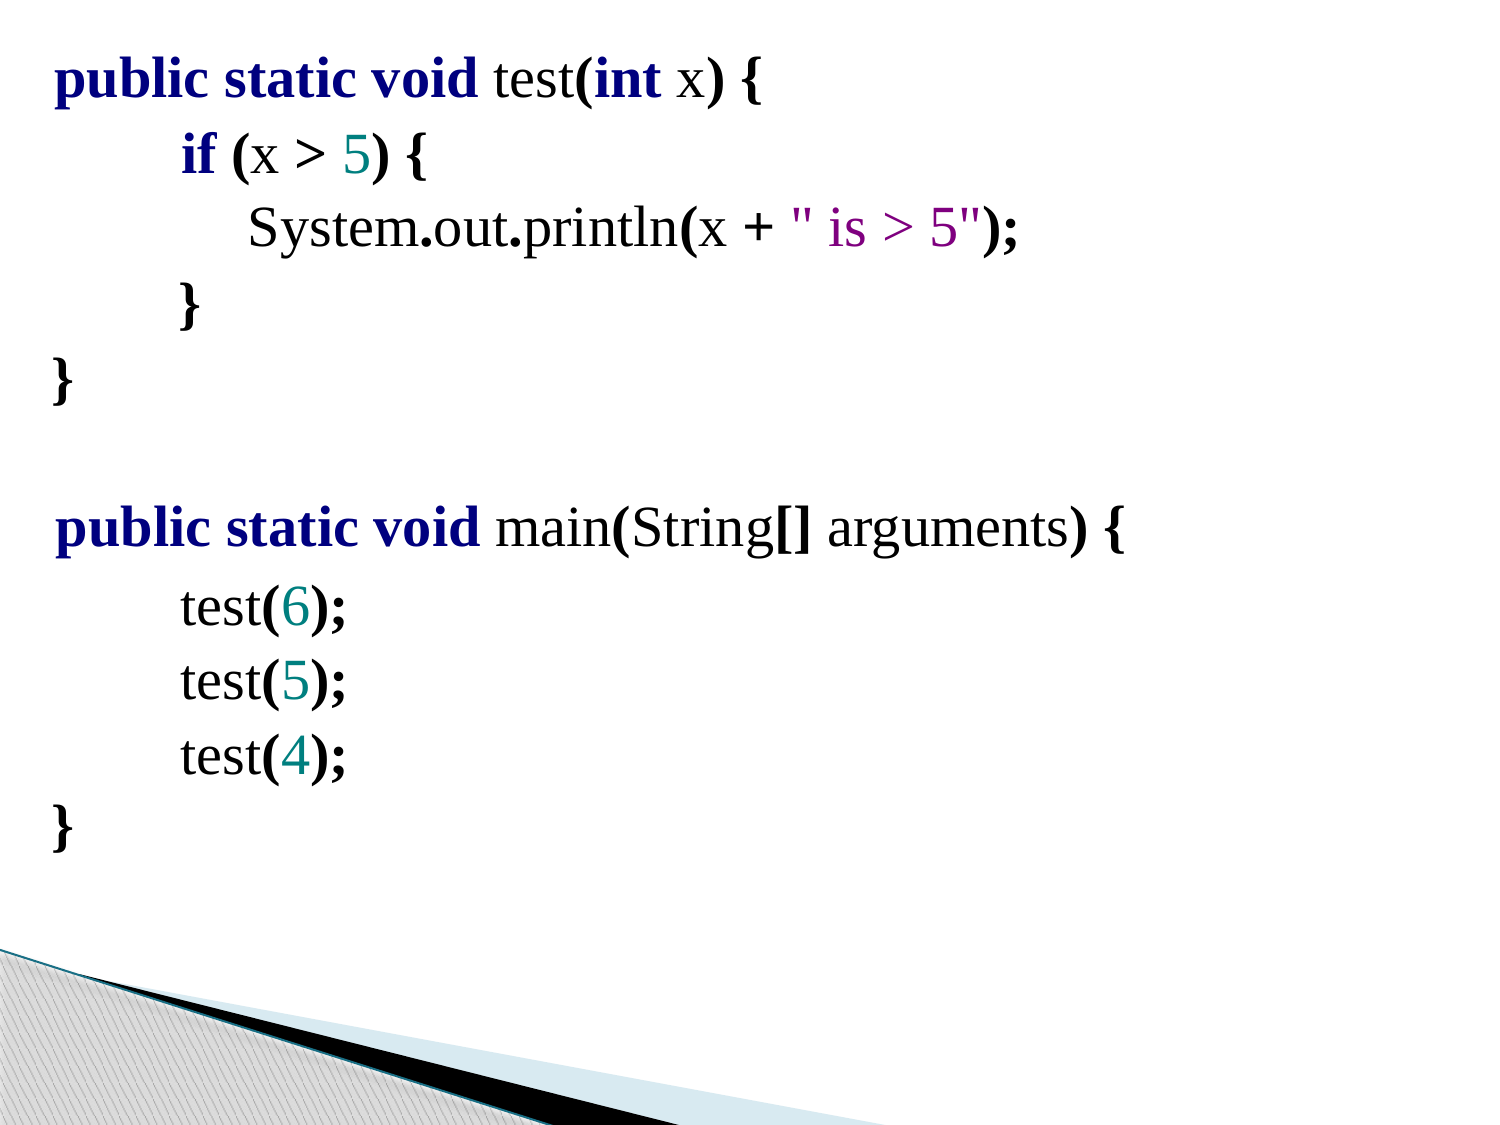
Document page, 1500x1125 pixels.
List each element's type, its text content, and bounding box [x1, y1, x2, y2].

text_box } } [51, 283, 202, 417]
text_box } [51, 805, 75, 865]
text_box System.out.println(x + " is > 5"); [247, 205, 1022, 265]
text_box public static void main(String[] arguments) { [55, 505, 1127, 565]
text_box test(6); test(5); test(4); [180, 584, 350, 794]
text_box if (x > 5) { [180, 132, 429, 192]
text_box public static void test(int x) { [54, 56, 764, 117]
